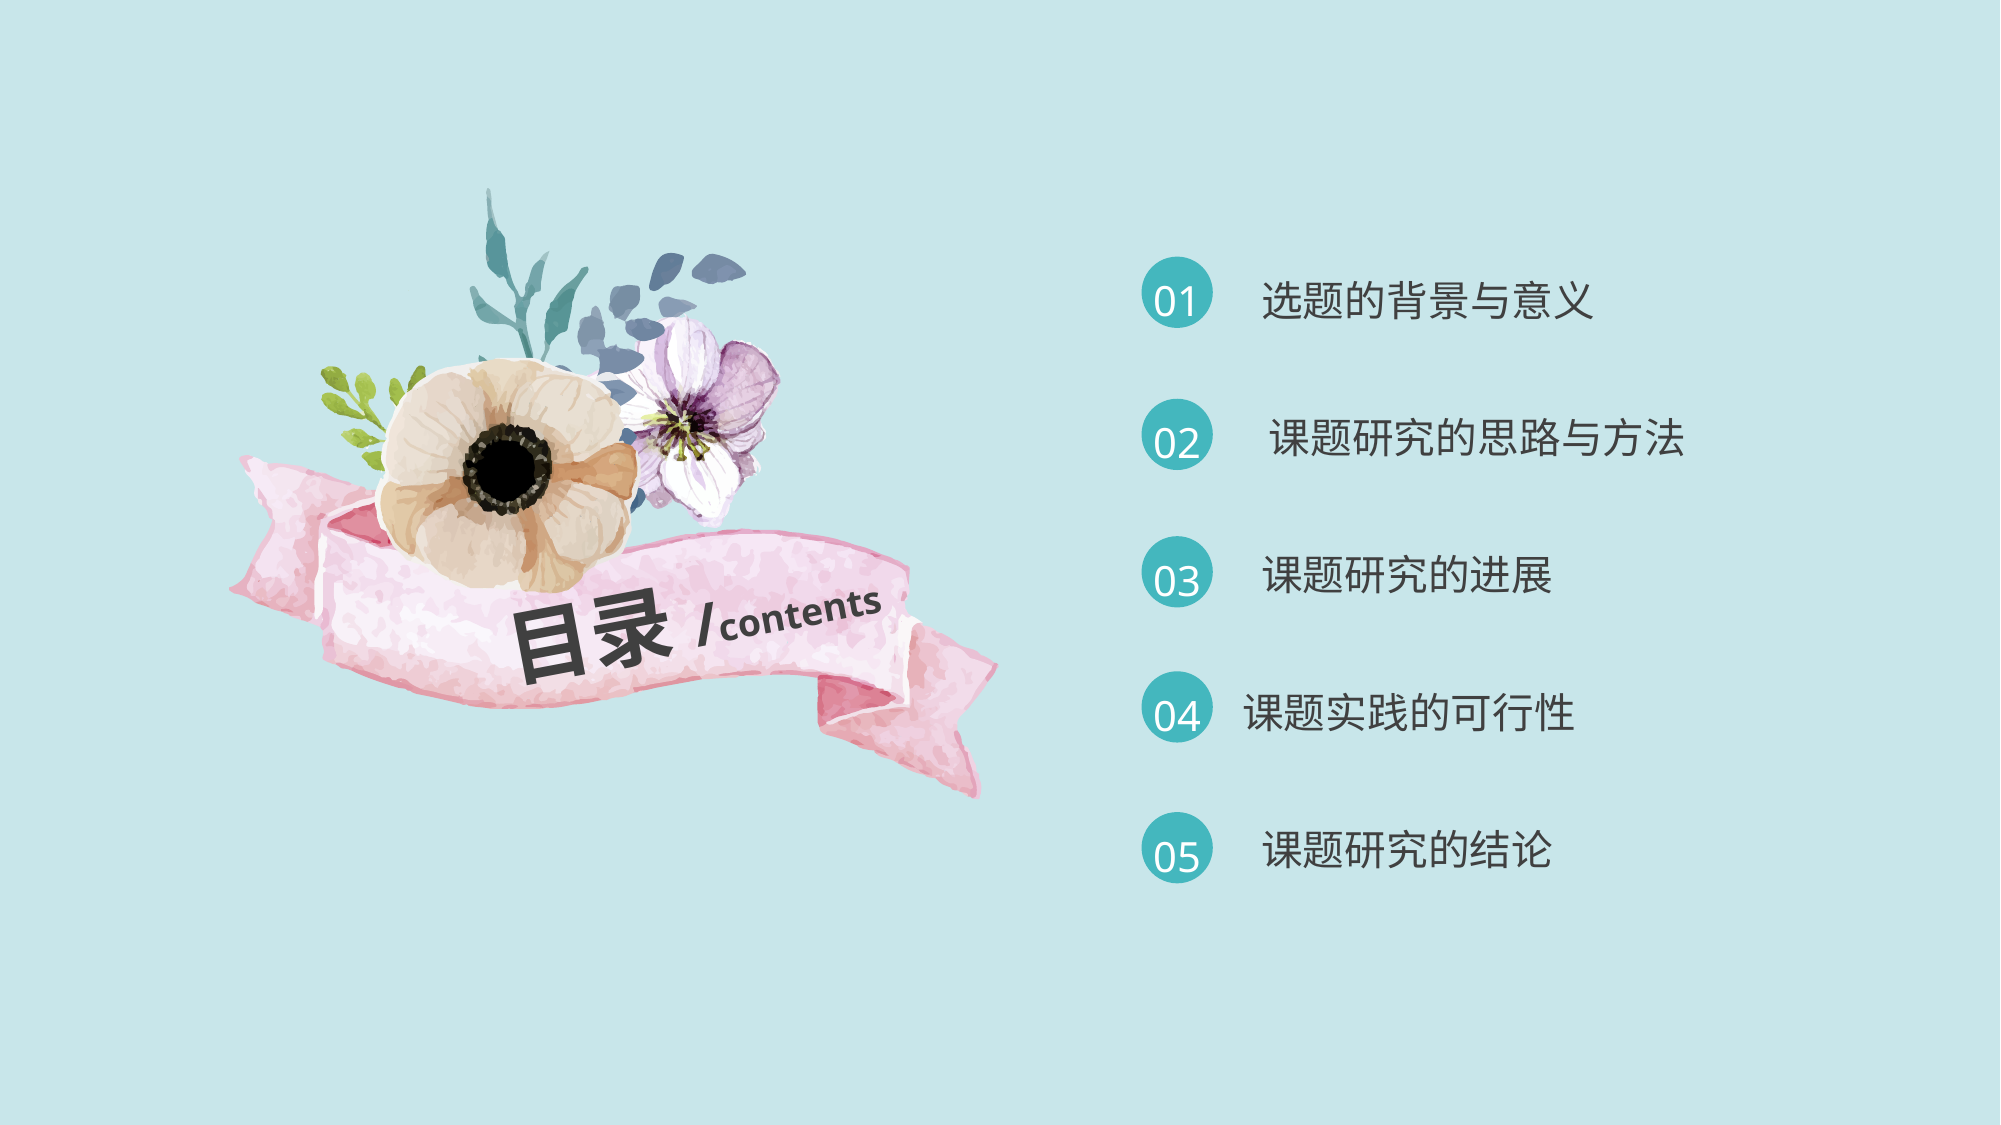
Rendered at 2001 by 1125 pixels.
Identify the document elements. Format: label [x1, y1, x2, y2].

picture [229, 187, 1000, 800]
text_box [1098, 193, 1815, 932]
